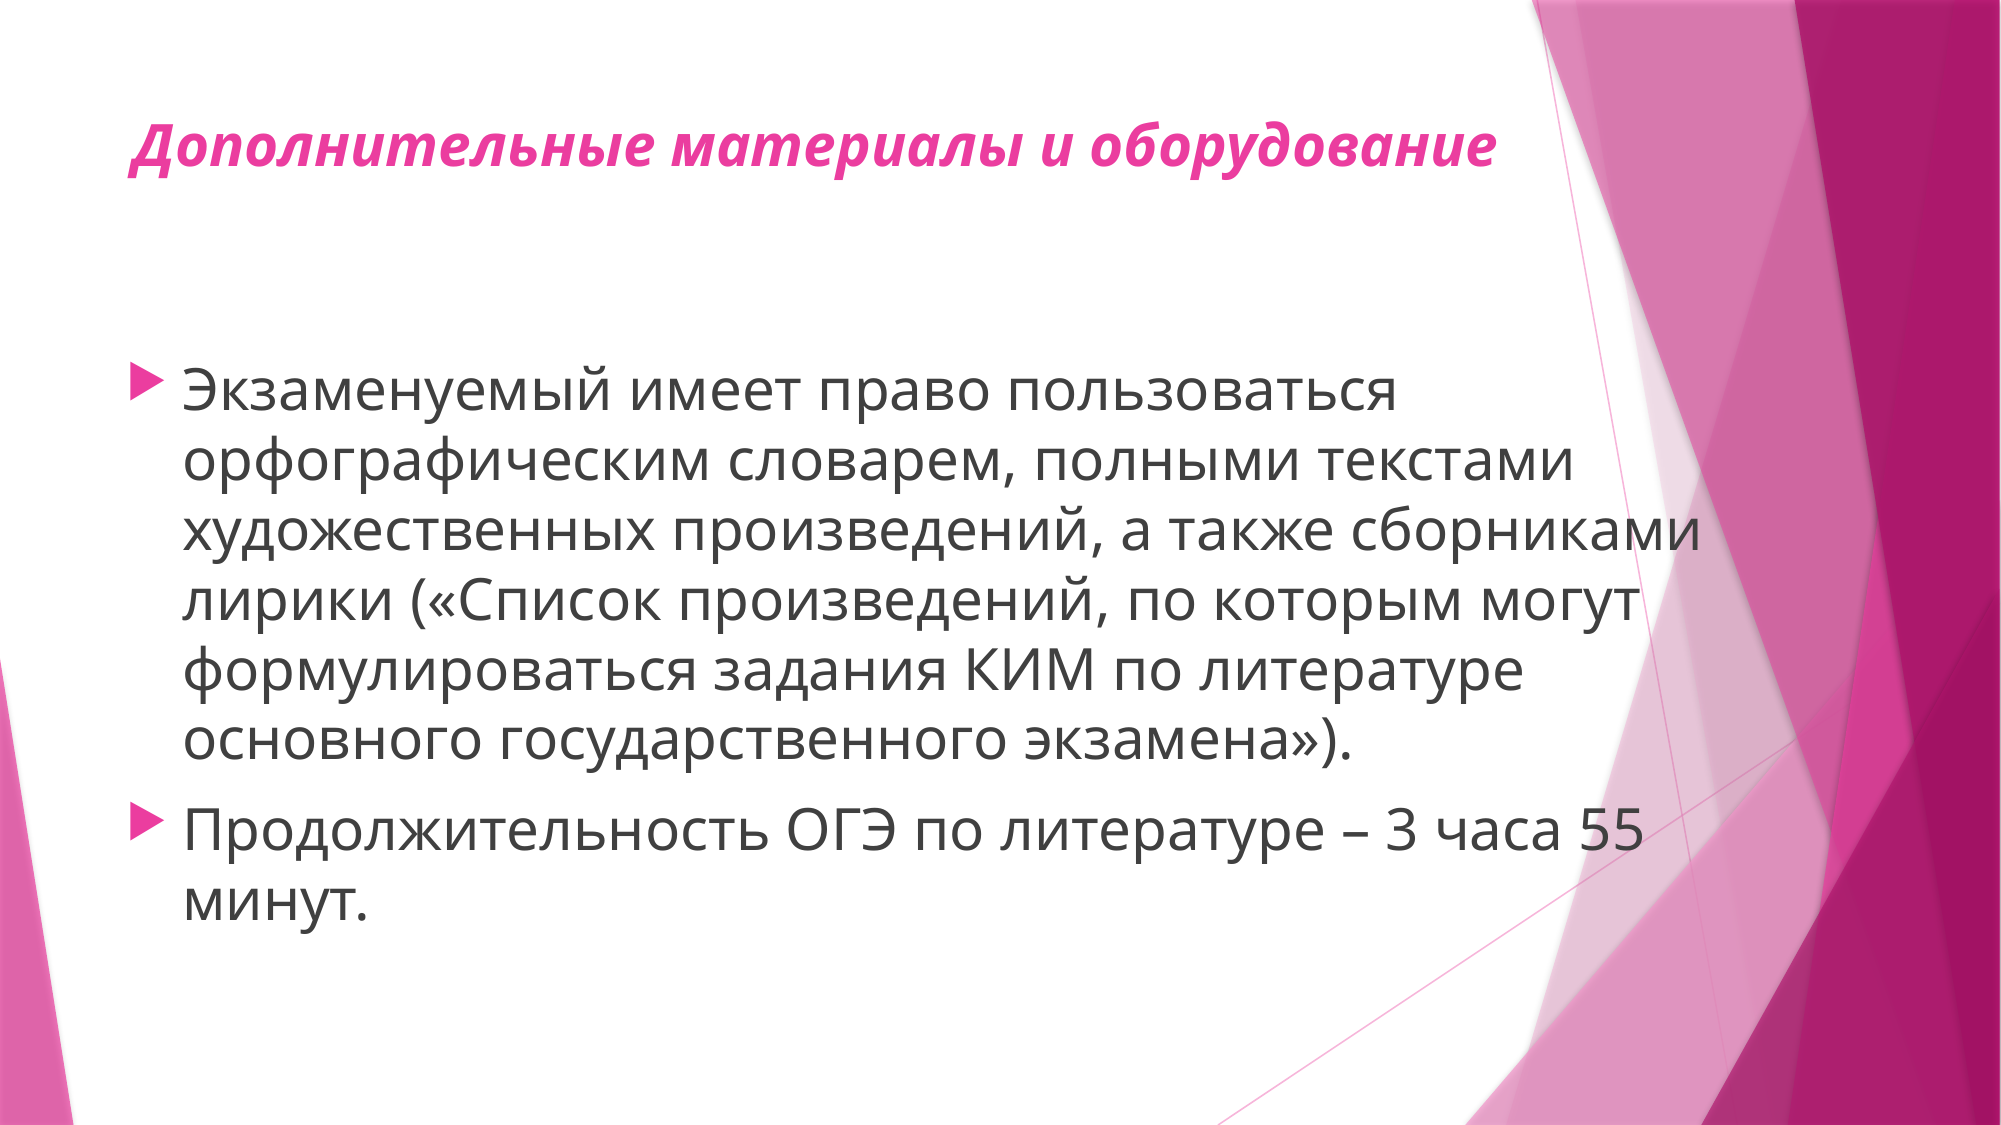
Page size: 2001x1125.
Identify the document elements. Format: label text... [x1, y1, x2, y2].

title Дополнительные материалы и оборудование [111, 99, 1522, 279]
list Экзаменуемый имеет право пользоваться орфографическим словарем, полными текстами художественных произведений, а также сборниками лирики («Список произведений, по которым могут формулироваться задания КИМ по литературе основного государственного экзамена»). Продолжительность ОГЭ по литературе – 3 часа 55 минут. [111, 279, 1805, 1103]
